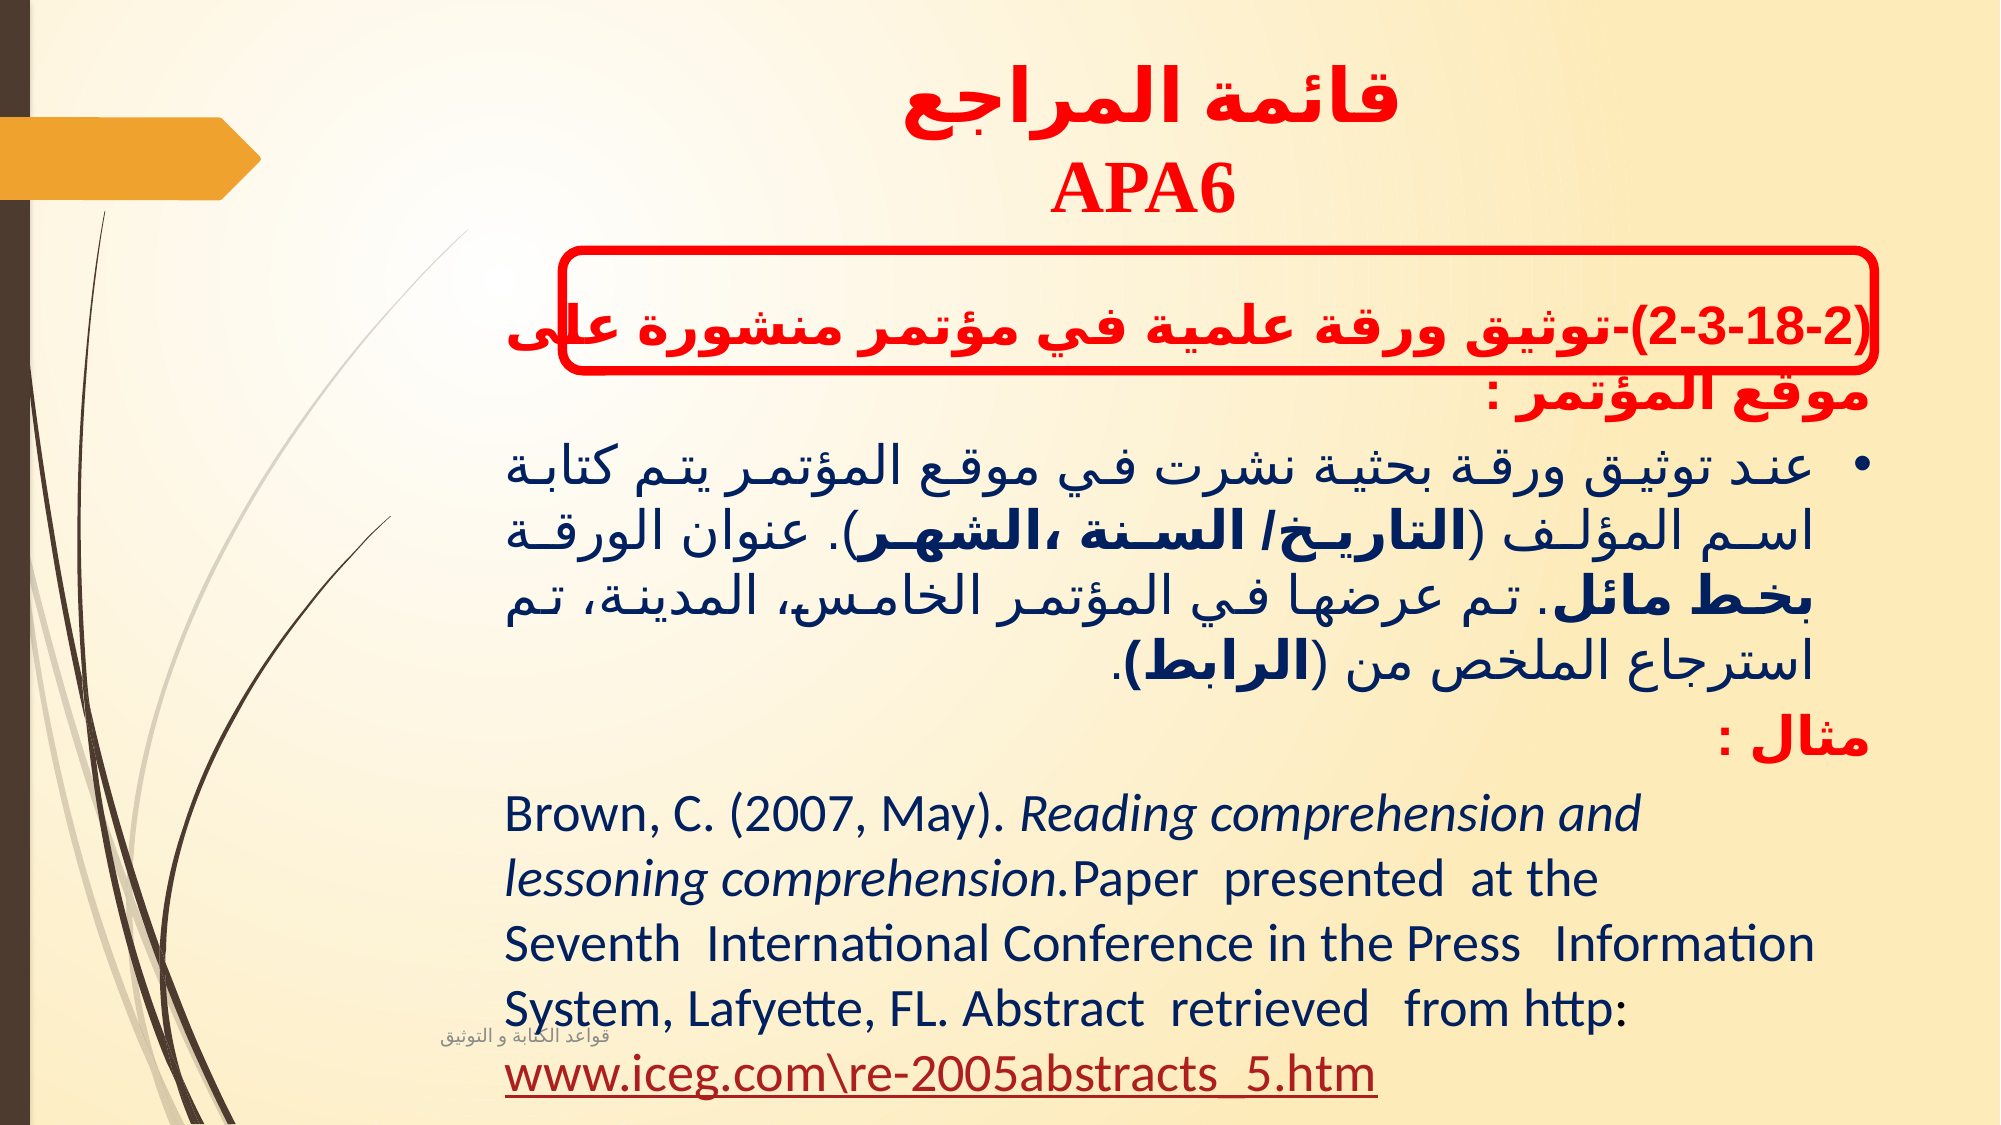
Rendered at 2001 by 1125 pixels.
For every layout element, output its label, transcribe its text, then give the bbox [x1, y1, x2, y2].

list (2-3-18-2)-توثيق ورقة علمية في مؤتمر منشورة على موقع المؤتمر : عند توثيق ورقة بحثية نشرت في موقع المؤتمر يتم كتابة اسم المؤلف (التاريخ/ السنة ،الشهر). عنوان الورقة بخط مائل. تم عرضها في المؤتمر الخامس، المدينة، تم استرجاع الملخص من (الرابط). مثال : Brown, C. (2007, May). Reading comprehension and lessoning comprehension.Paper presented at the Seventh International Conference in the Press Information System, Lafyette, FL. Abstract retrieved from http: www.iceg.com\re-2005abstracts_5.htm [489, 282, 1888, 1076]
footer قواعد الكتابة و التوثيق [424, 1006, 1675, 1067]
text_box [561, 248, 1876, 373]
title قائمة المراجع APA6 [412, 40, 1875, 251]
